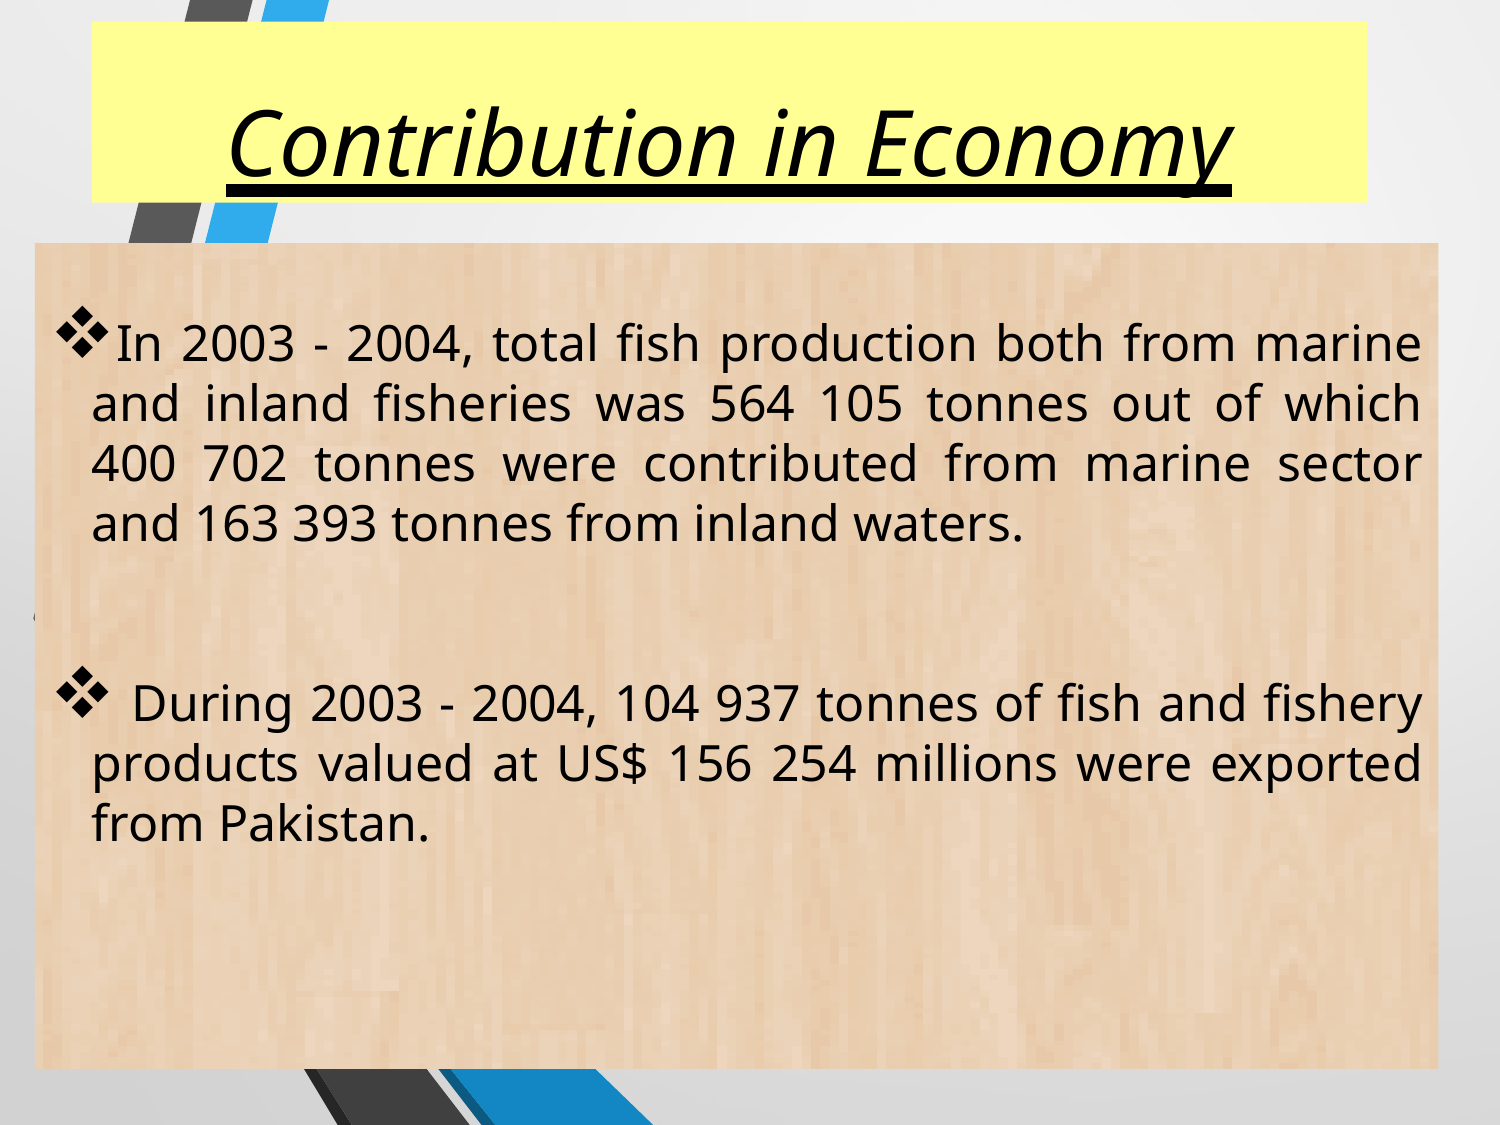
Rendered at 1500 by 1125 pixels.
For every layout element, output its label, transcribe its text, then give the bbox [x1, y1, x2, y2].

title Contribution in Economy [91, 21, 1367, 203]
subtitle In 2003 - 2004, total fish production both from marine and inland fisheries was 564 105 tonnes out of which 400 702 tonnes were contributed from marine sector and 163 393 tonnes from inland waters. During 2003 - 2004, 104 937 tonnes of fish and fishery products valued at US$ 156 254 millions were exported from Pakistan. [34, 243, 1439, 1070]
